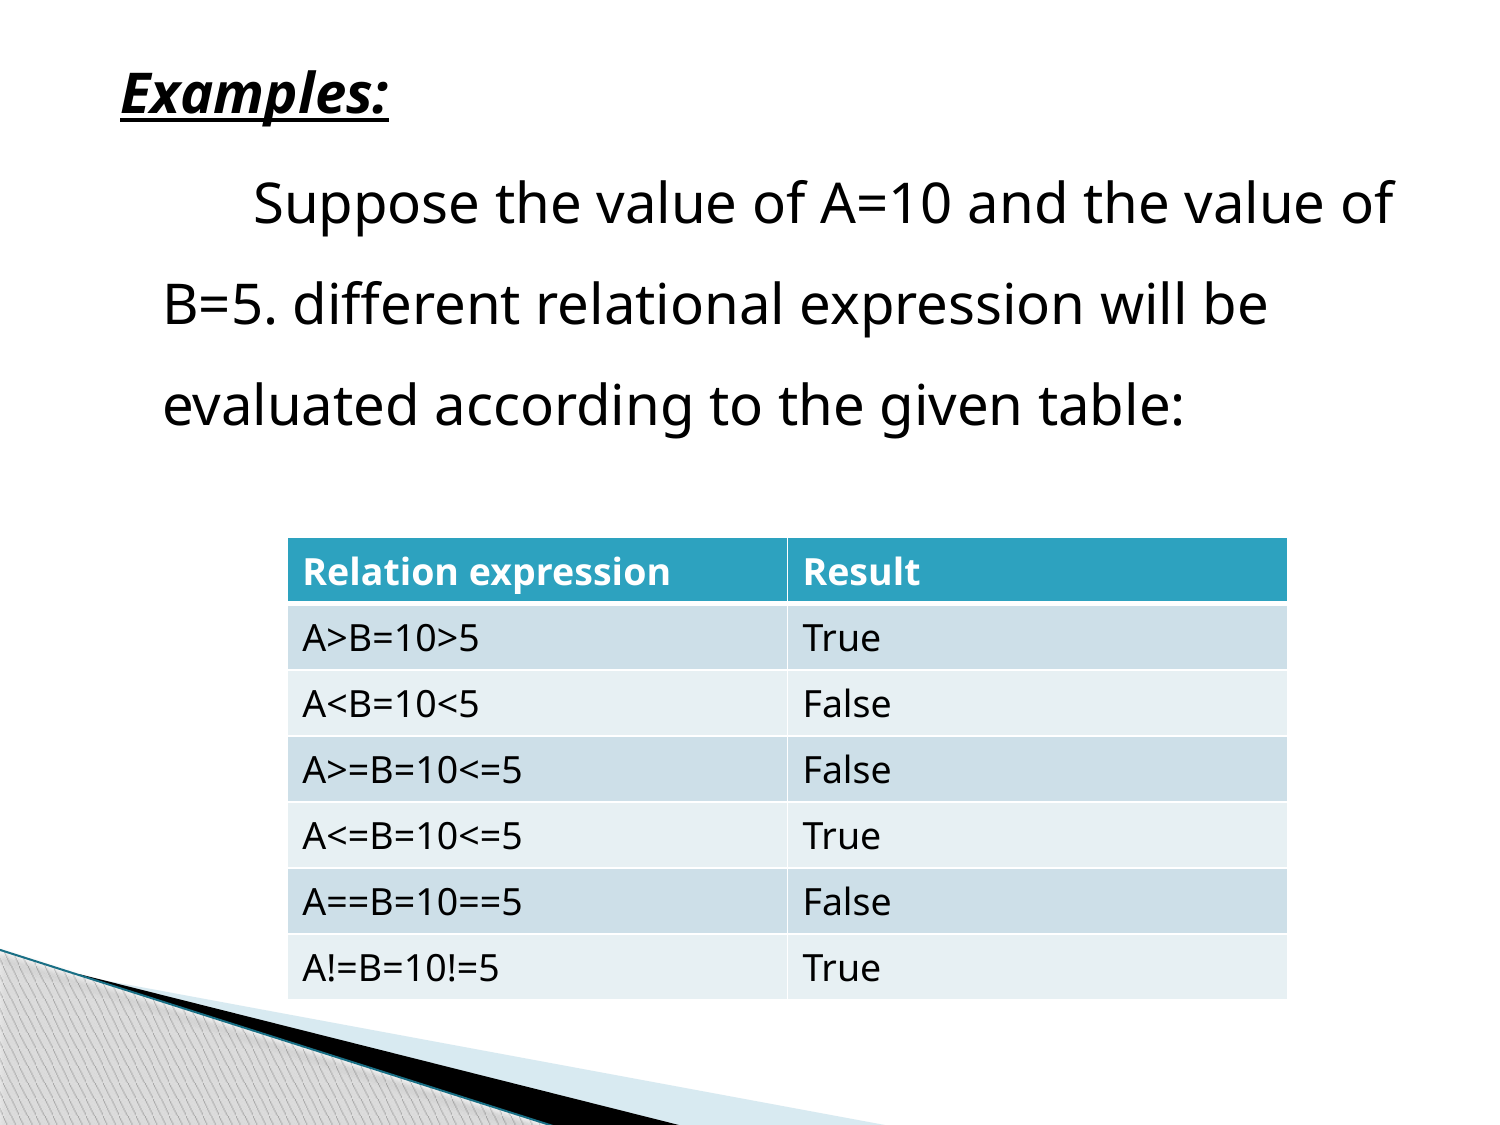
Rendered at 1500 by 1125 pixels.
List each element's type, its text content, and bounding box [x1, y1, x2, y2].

table_cell False [788, 737, 1287, 801]
table_cell True [788, 803, 1287, 867]
list Examples: Suppose the value of A=10 and the value of B=5. different relational expression will be evaluated according to the given table: [87, 50, 1438, 1025]
table_header Result [788, 538, 1287, 601]
table_cell False [788, 869, 1287, 933]
table_cell A>B=10>5 [288, 606, 787, 669]
table_cell True [788, 935, 1287, 999]
table_cell False [788, 671, 1287, 735]
table_cell A!=B=10!=5 [288, 935, 787, 999]
table_cell True [788, 606, 1287, 669]
table_header Relation expression [288, 538, 787, 601]
table_cell A==B=10==5 [288, 869, 787, 933]
table_cell A<=B=10<=5 [288, 803, 787, 867]
table_cell A<B=10<5 [288, 671, 787, 735]
table_cell A>=B=10<=5 [288, 737, 787, 801]
